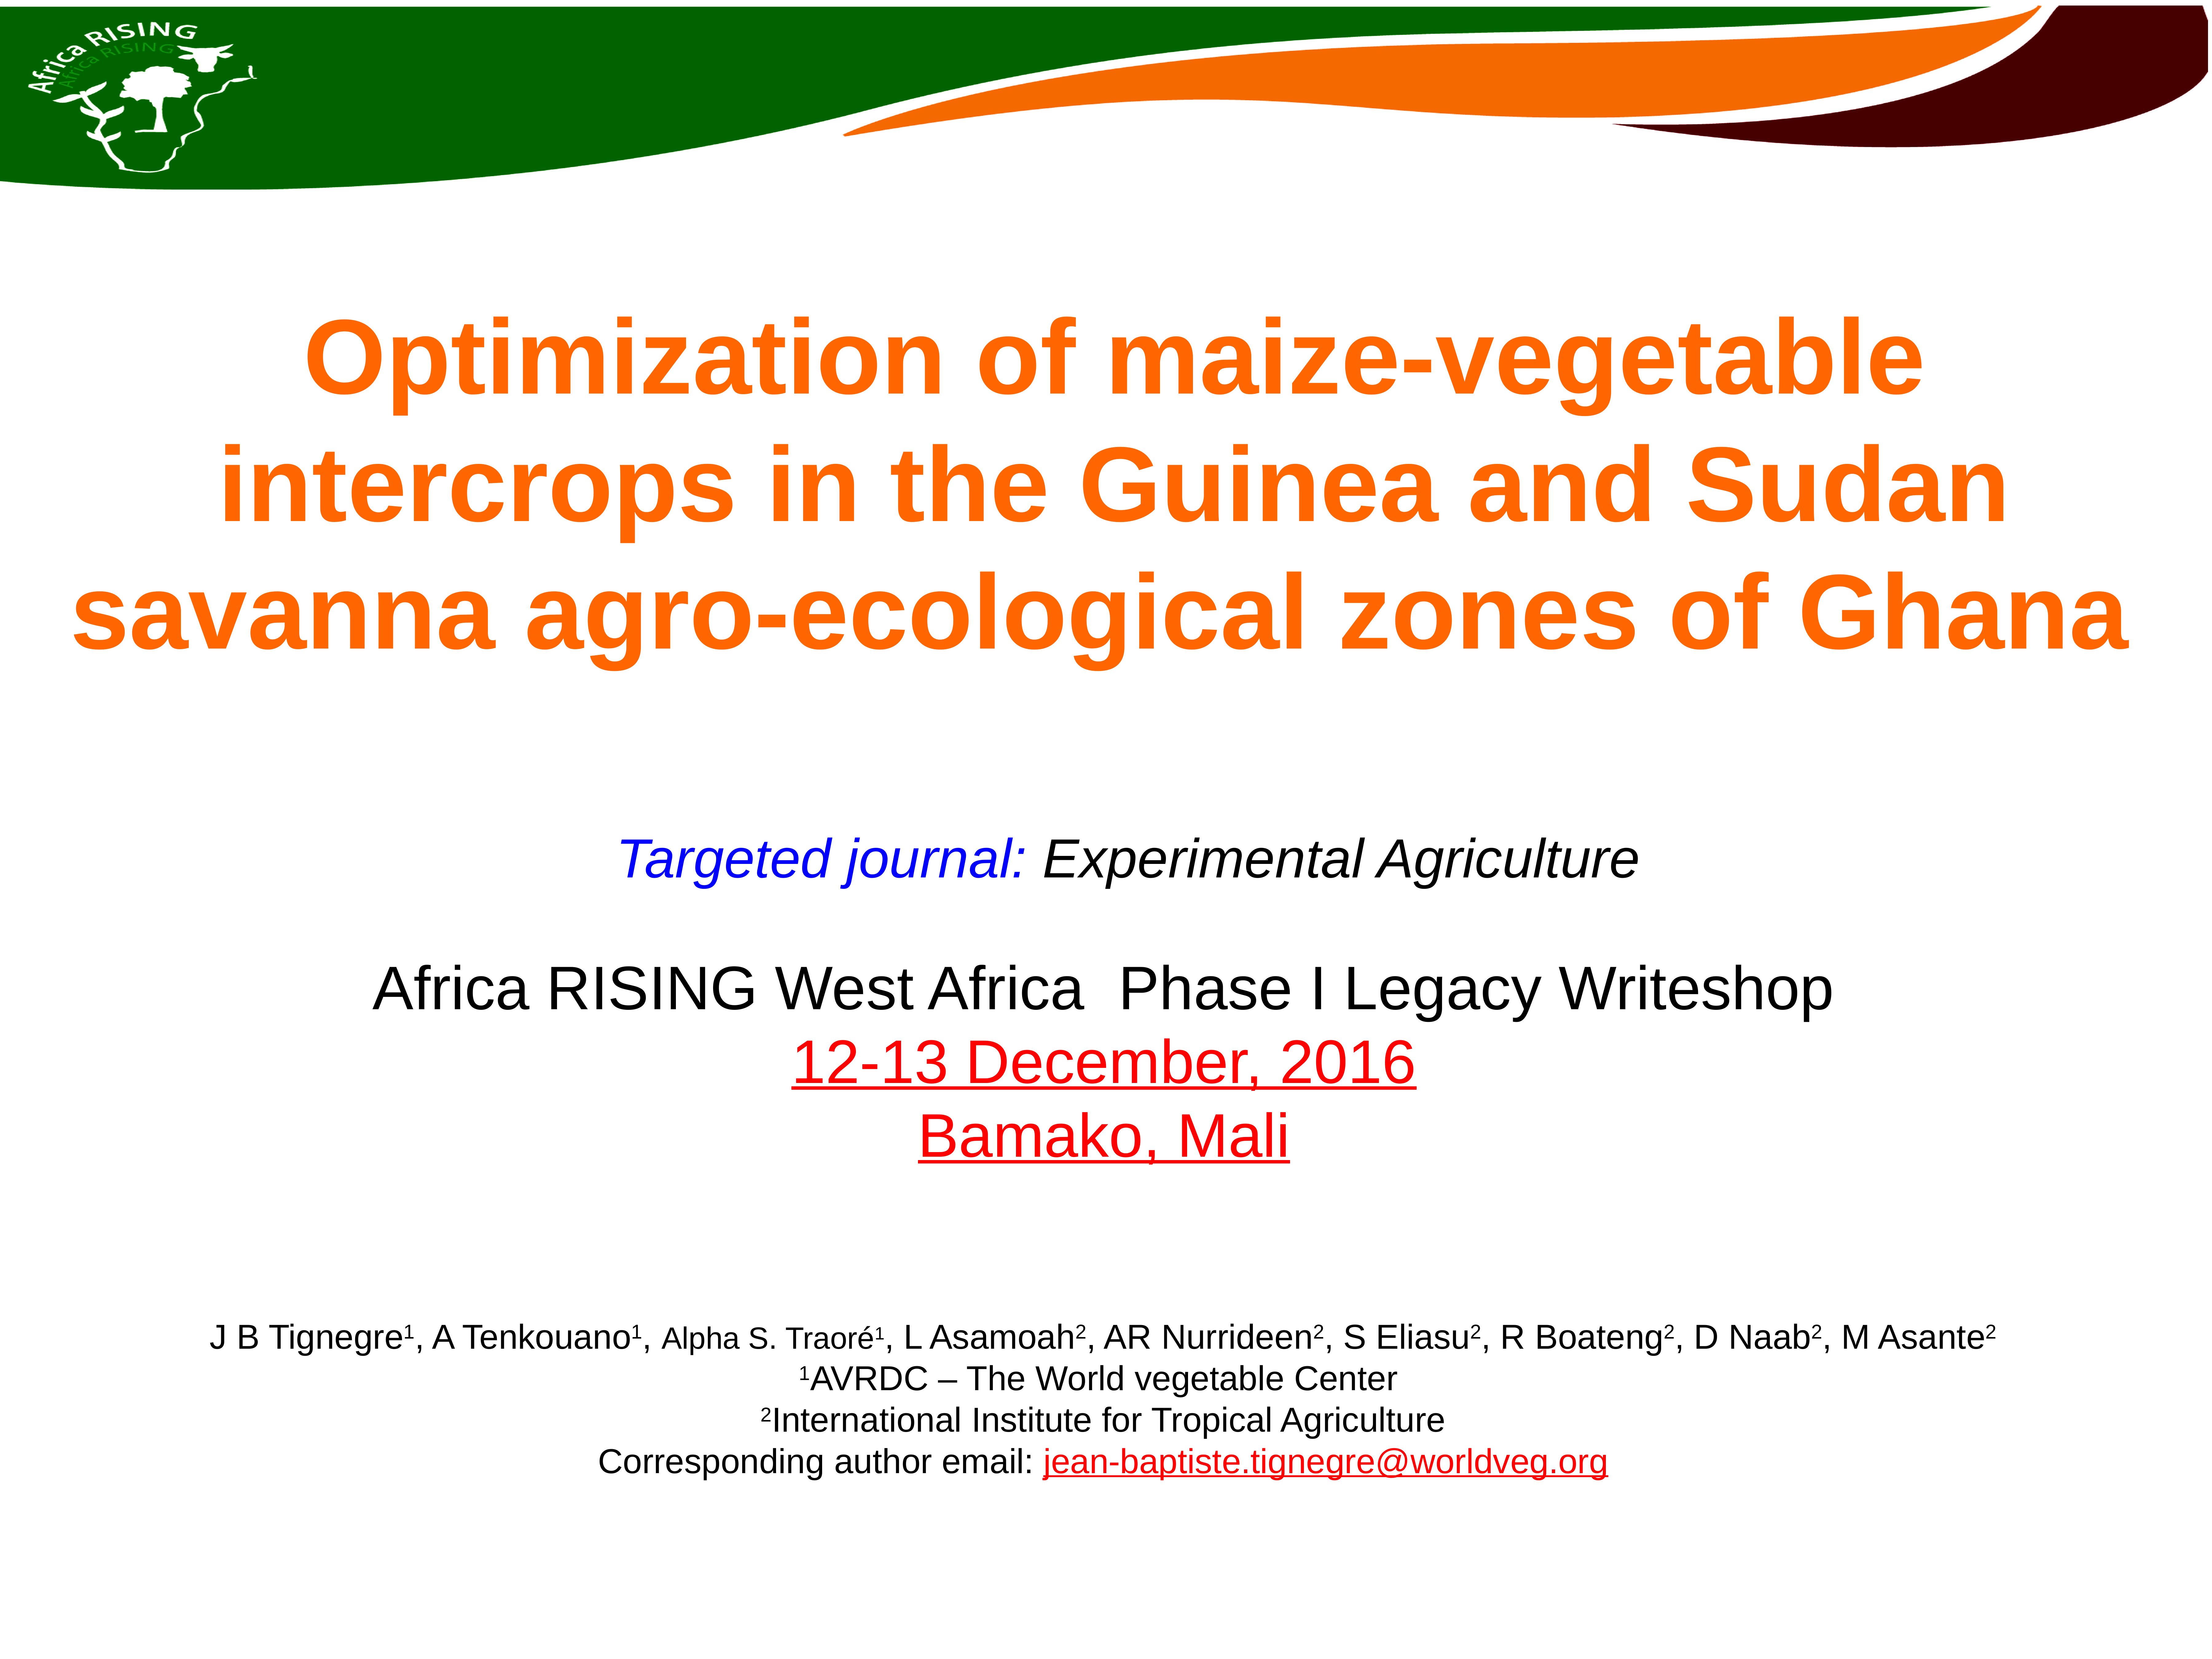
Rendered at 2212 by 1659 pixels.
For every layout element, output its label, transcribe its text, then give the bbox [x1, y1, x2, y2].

text_box Africa RISING West Africa Phase I Legacy Writeshop 12-13 December, 2016 Bamako, Mali [49, 945, 2159, 1171]
text_box Optimization of maize-vegetable intercrops in the Guinea and Sudan savanna agro-ecological zones of Ghana [63, 285, 2167, 672]
text_box Targeted journal: Experimental Agriculture [611, 820, 2158, 891]
picture [0, 6, 2208, 190]
text_box J B Tignegre1, A Tenkouano1, Alpha S. Traoré1, L Asamoah2, AR Nurrideen2, S Eliasu2, R Boateng2, D Naab2, M Asante2 1AVRDC – The World vegetable Center 2International Institute for Tropical Agriculture Corresponding author email: jean-baptiste.tignegre@worldveg.org [48, 1312, 2158, 1483]
